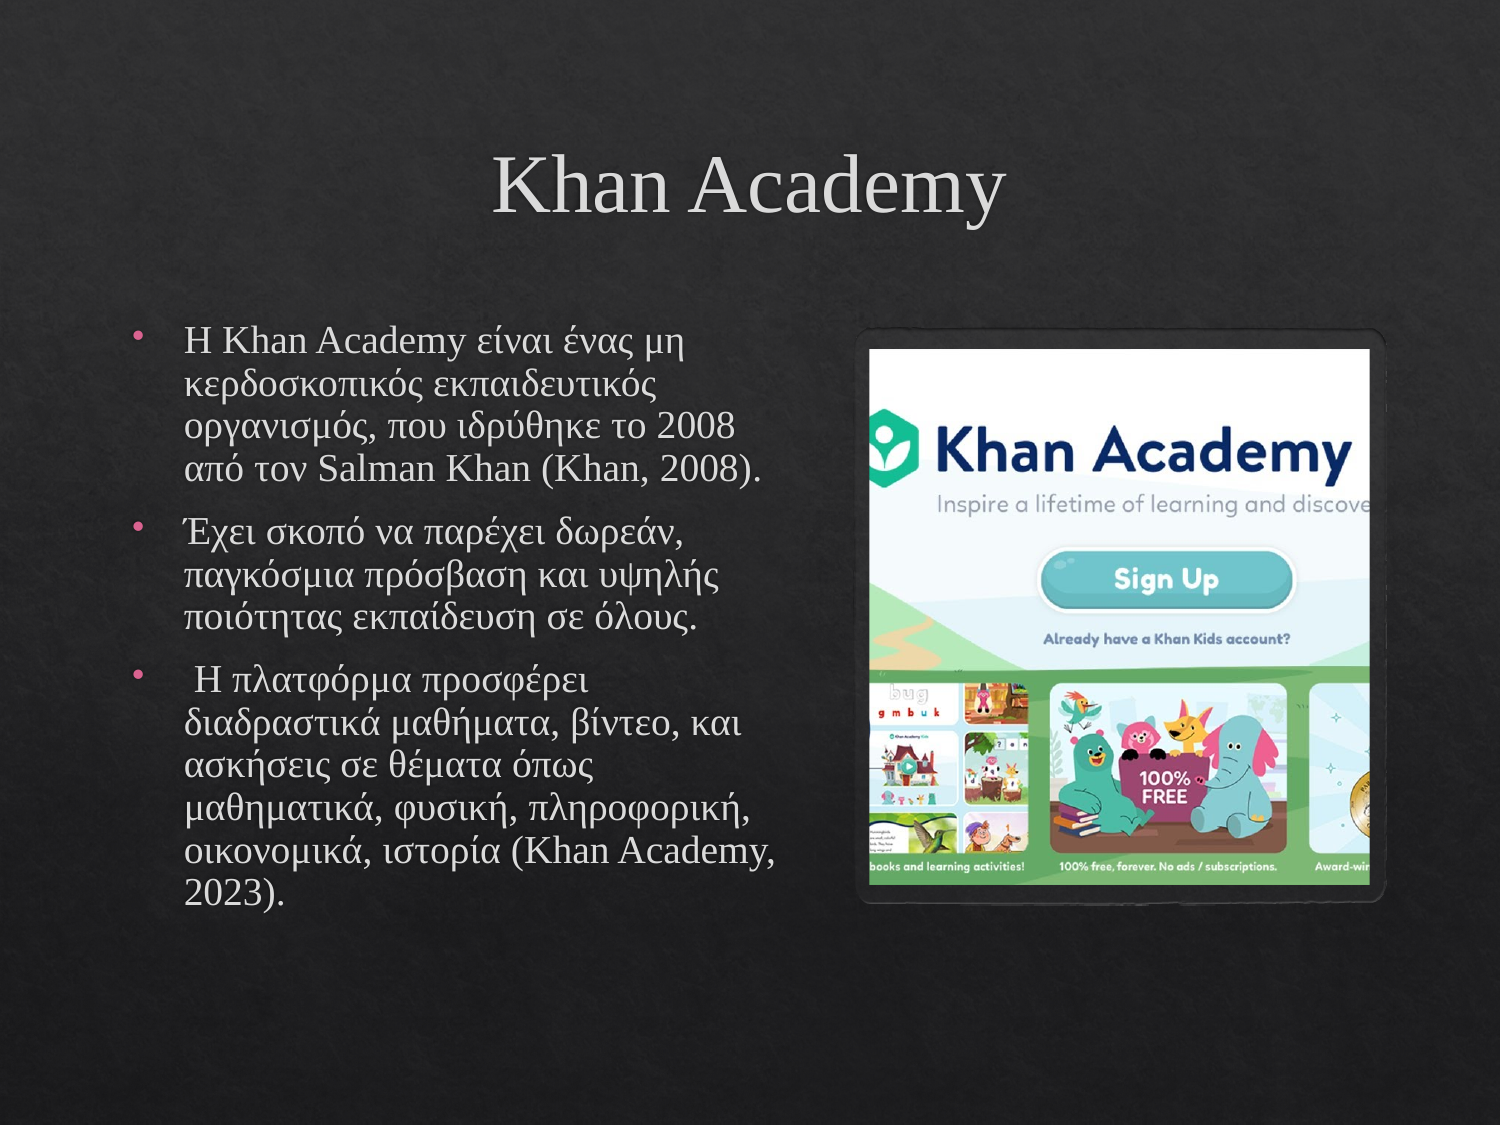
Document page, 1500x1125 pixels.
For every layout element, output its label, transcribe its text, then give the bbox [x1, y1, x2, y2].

picture [852, 327, 1387, 906]
title Khan Academy [112, 99, 1387, 260]
list Η Khan Academy είναι ένας μη κερδοσκοπικός εκπαιδευτικός οργανισμός, που ιδρύθηκε το 2008 από τον Salman Khan (Khan, 2008). Έχει σκοπό να παρέχει δωρεάν, παγκόσμια πρόσβαση και υψηλής ποιότητας εκπαίδευση σε όλους. Η πλατφόρμα προσφέρει διαδραστικά μαθήματα, βίντεο, και ασκήσεις σε θέματα όπως μαθηματικά, φυσική, πληροφορική, οικονομικά, ιστορία (Khan Academy, 2023). [112, 284, 795, 950]
